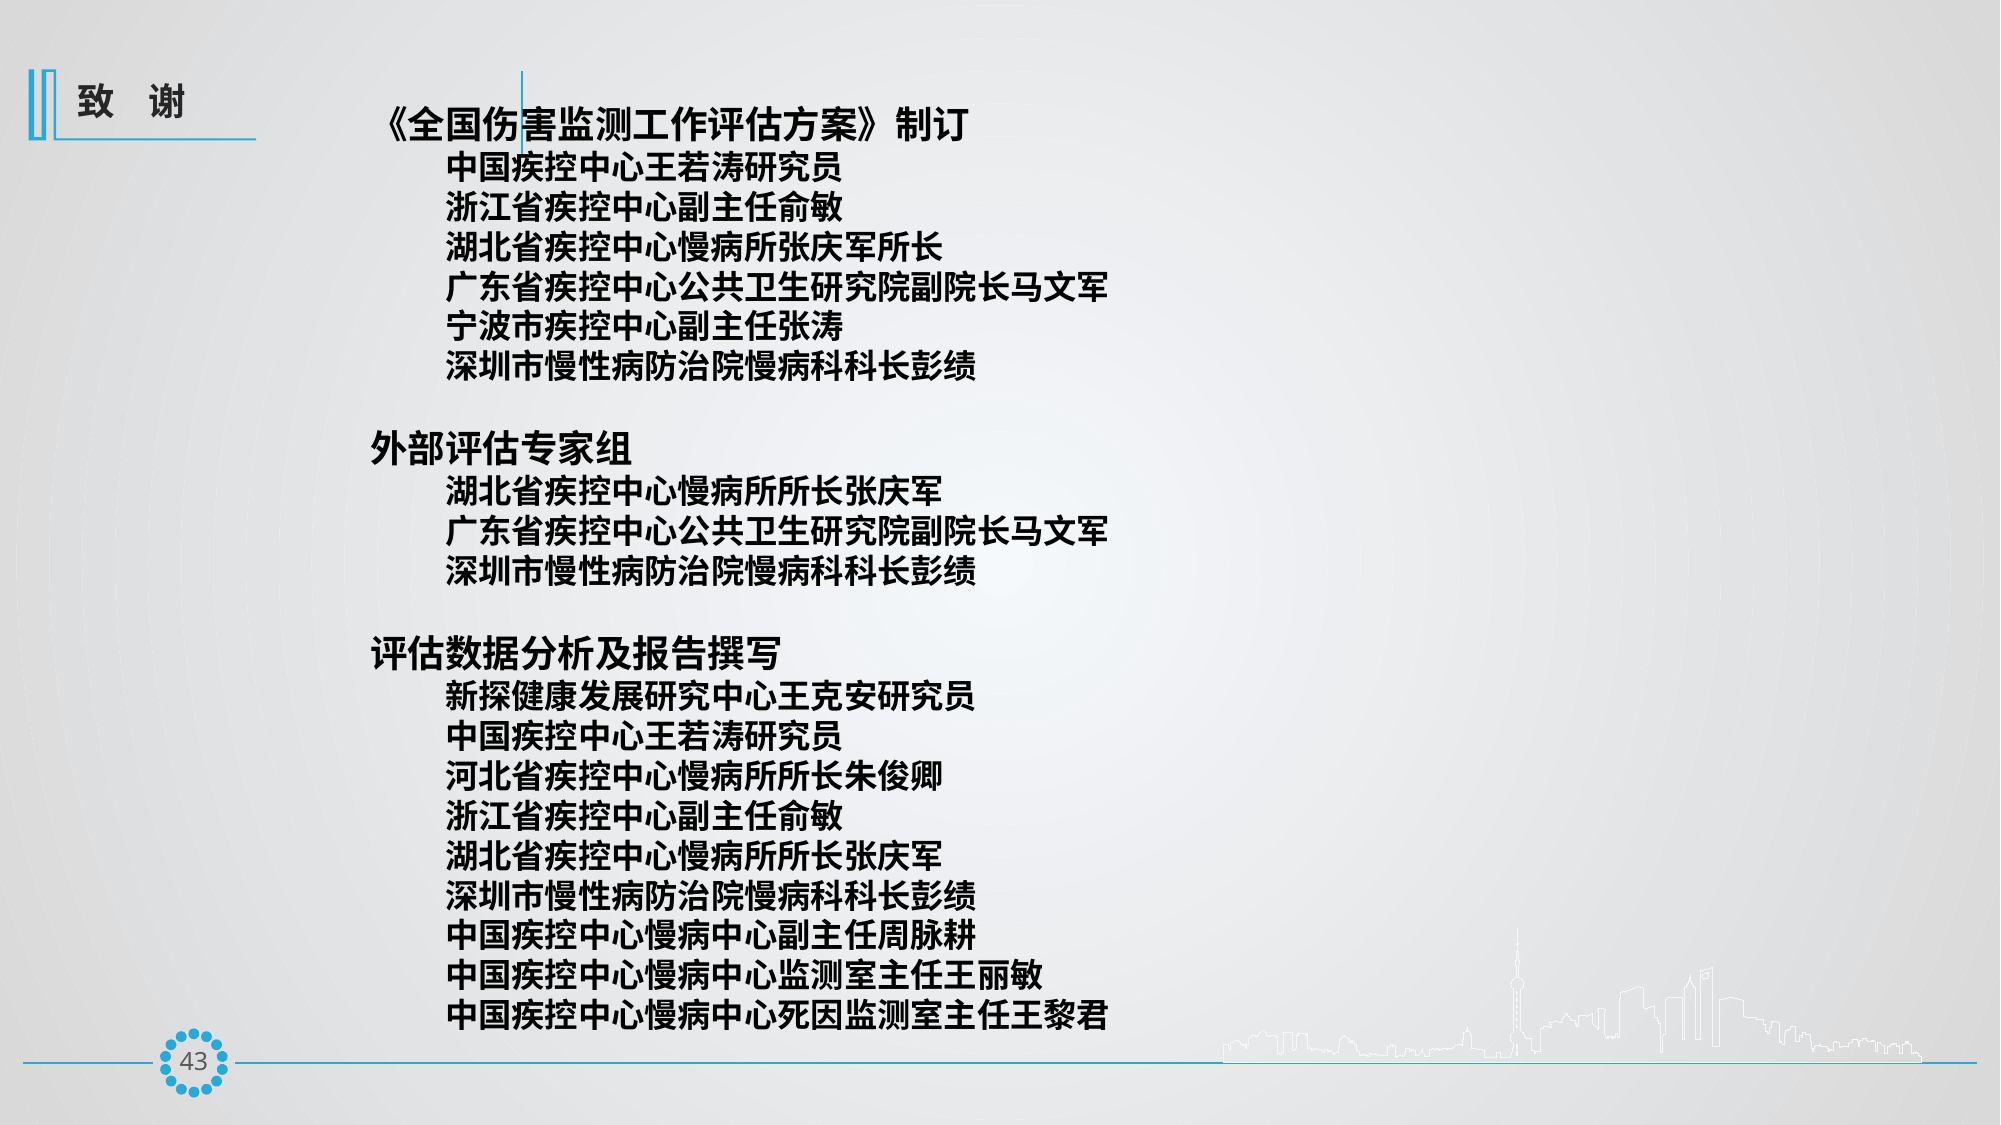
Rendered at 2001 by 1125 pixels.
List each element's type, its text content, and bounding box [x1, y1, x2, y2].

slide_number 42 [169, 1039, 218, 1086]
text_box 致 谢 [62, 70, 250, 130]
text_box 《全国伤害监测工作评估方案》制订 中国疾控中心王若涛研究员 浙江省疾控中心副主任俞敏 湖北省疾控中心慢病所张庆军所长 广东省疾控中心公共卫生研究院副院长马文军 宁波市疾控中心副主任张涛 深圳市慢性病防治院慢病科科长彭绩 外部评估专家组 湖北省疾控中心慢病所所长张庆军 广东省疾控中心公共卫生研究院副院长马文军 深圳市慢性病防治院慢病科科长彭绩 评估数据分析及报告撰写 新探健康发展研究中心王克安研究员 中国疾控中心王若涛研究员 河北省疾控中心慢病所所长朱俊卿 浙江省疾控中心副主任俞敏 湖北省疾控中心慢病所所长张庆军 深圳市慢性病防治院慢病科科长彭绩 中国疾控中心慢病中心副主任周脉耕 中国疾控中心慢病中心监测室主任王丽敏 中国疾控中心慢病中心死因监测室主任王黎君 [355, 93, 1786, 1042]
